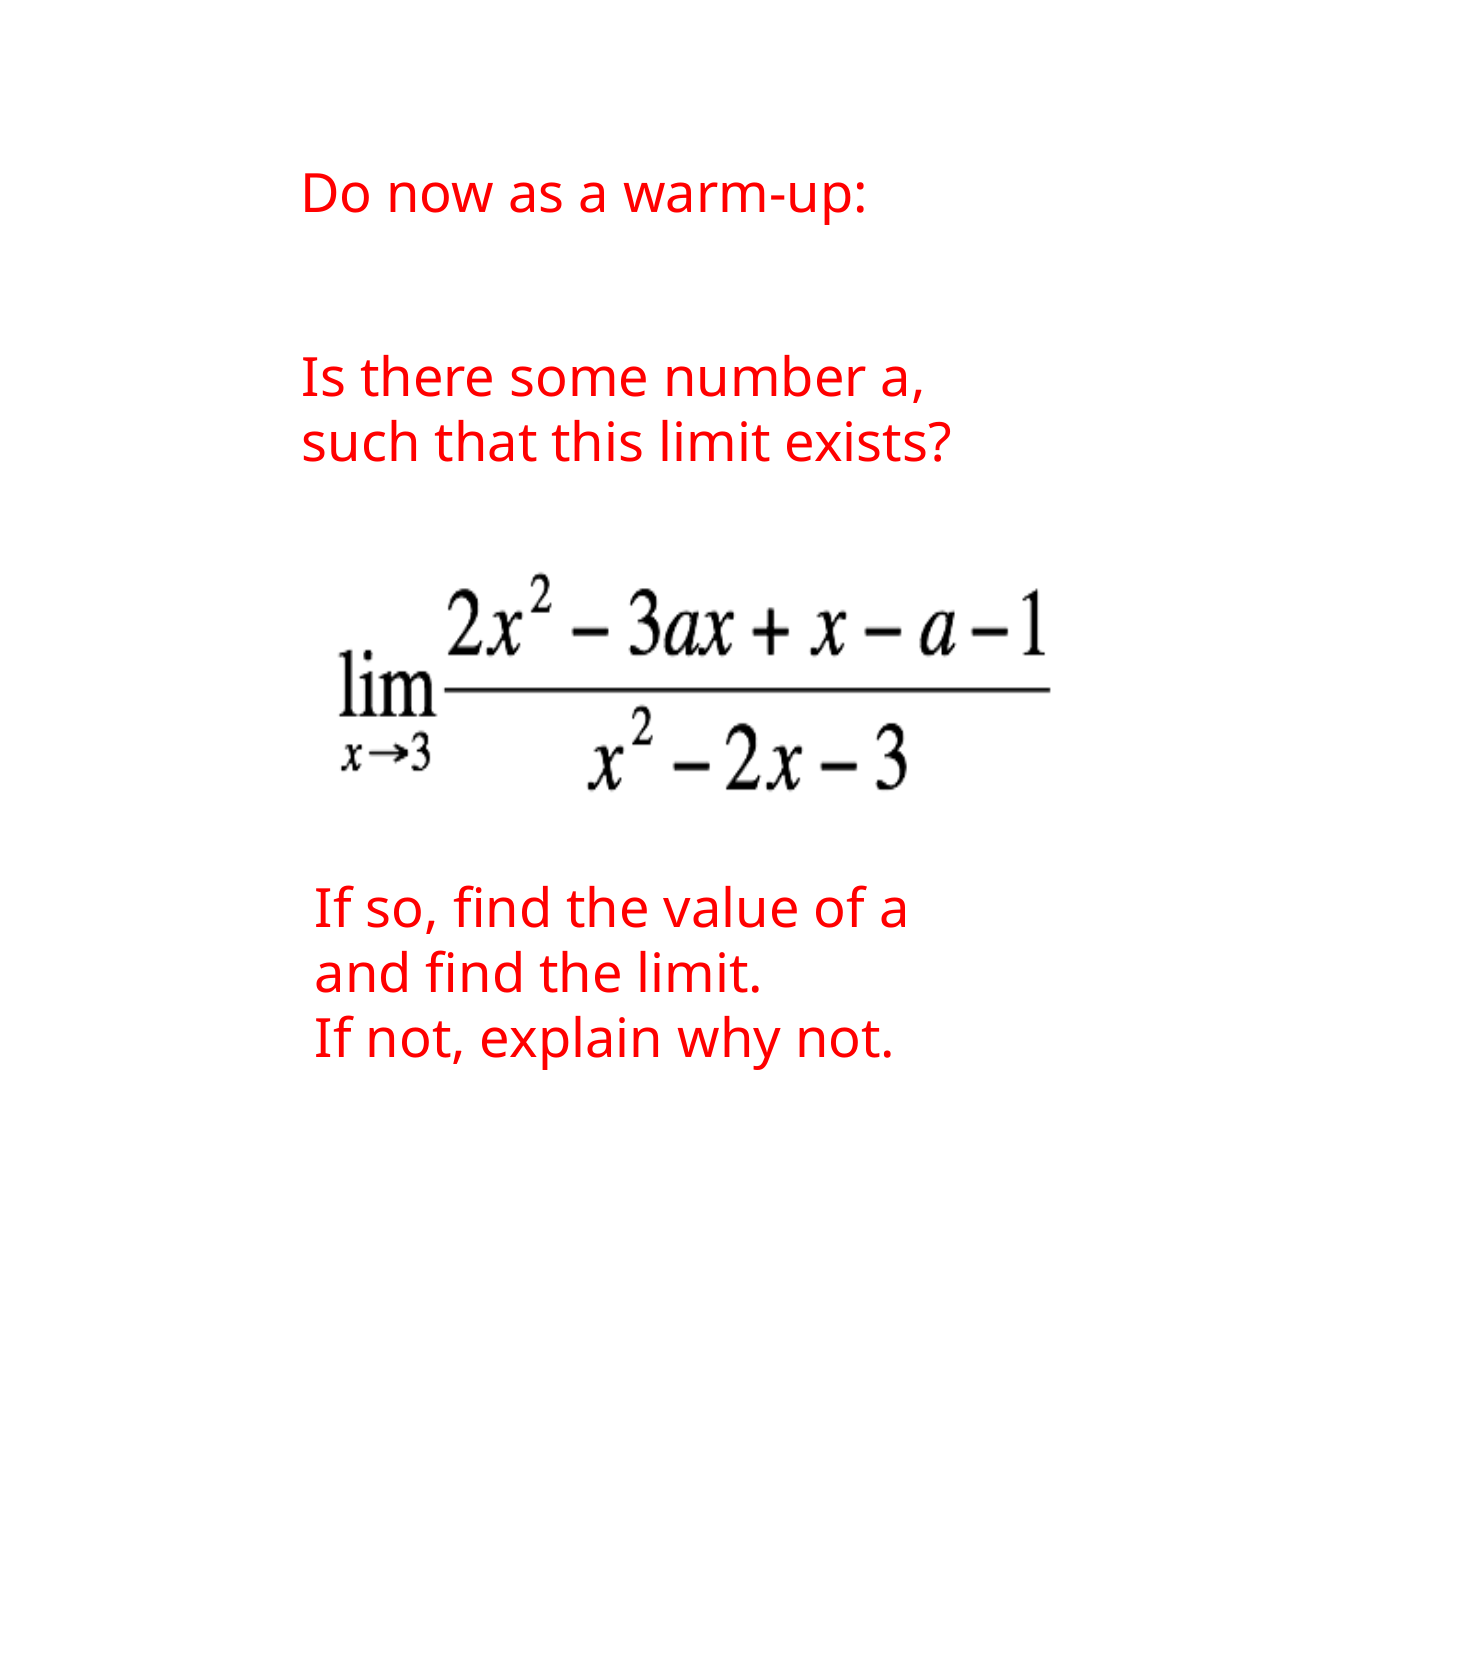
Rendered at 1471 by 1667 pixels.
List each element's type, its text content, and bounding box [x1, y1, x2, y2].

text_box Do now as a warm-up: [285, 150, 929, 231]
text_box If so, find the value of a and find the limit. If not, explain why not. [300, 865, 1018, 1076]
picture [329, 553, 1058, 803]
text_box Is there some number a, such that this limit exists? [287, 334, 1041, 480]
